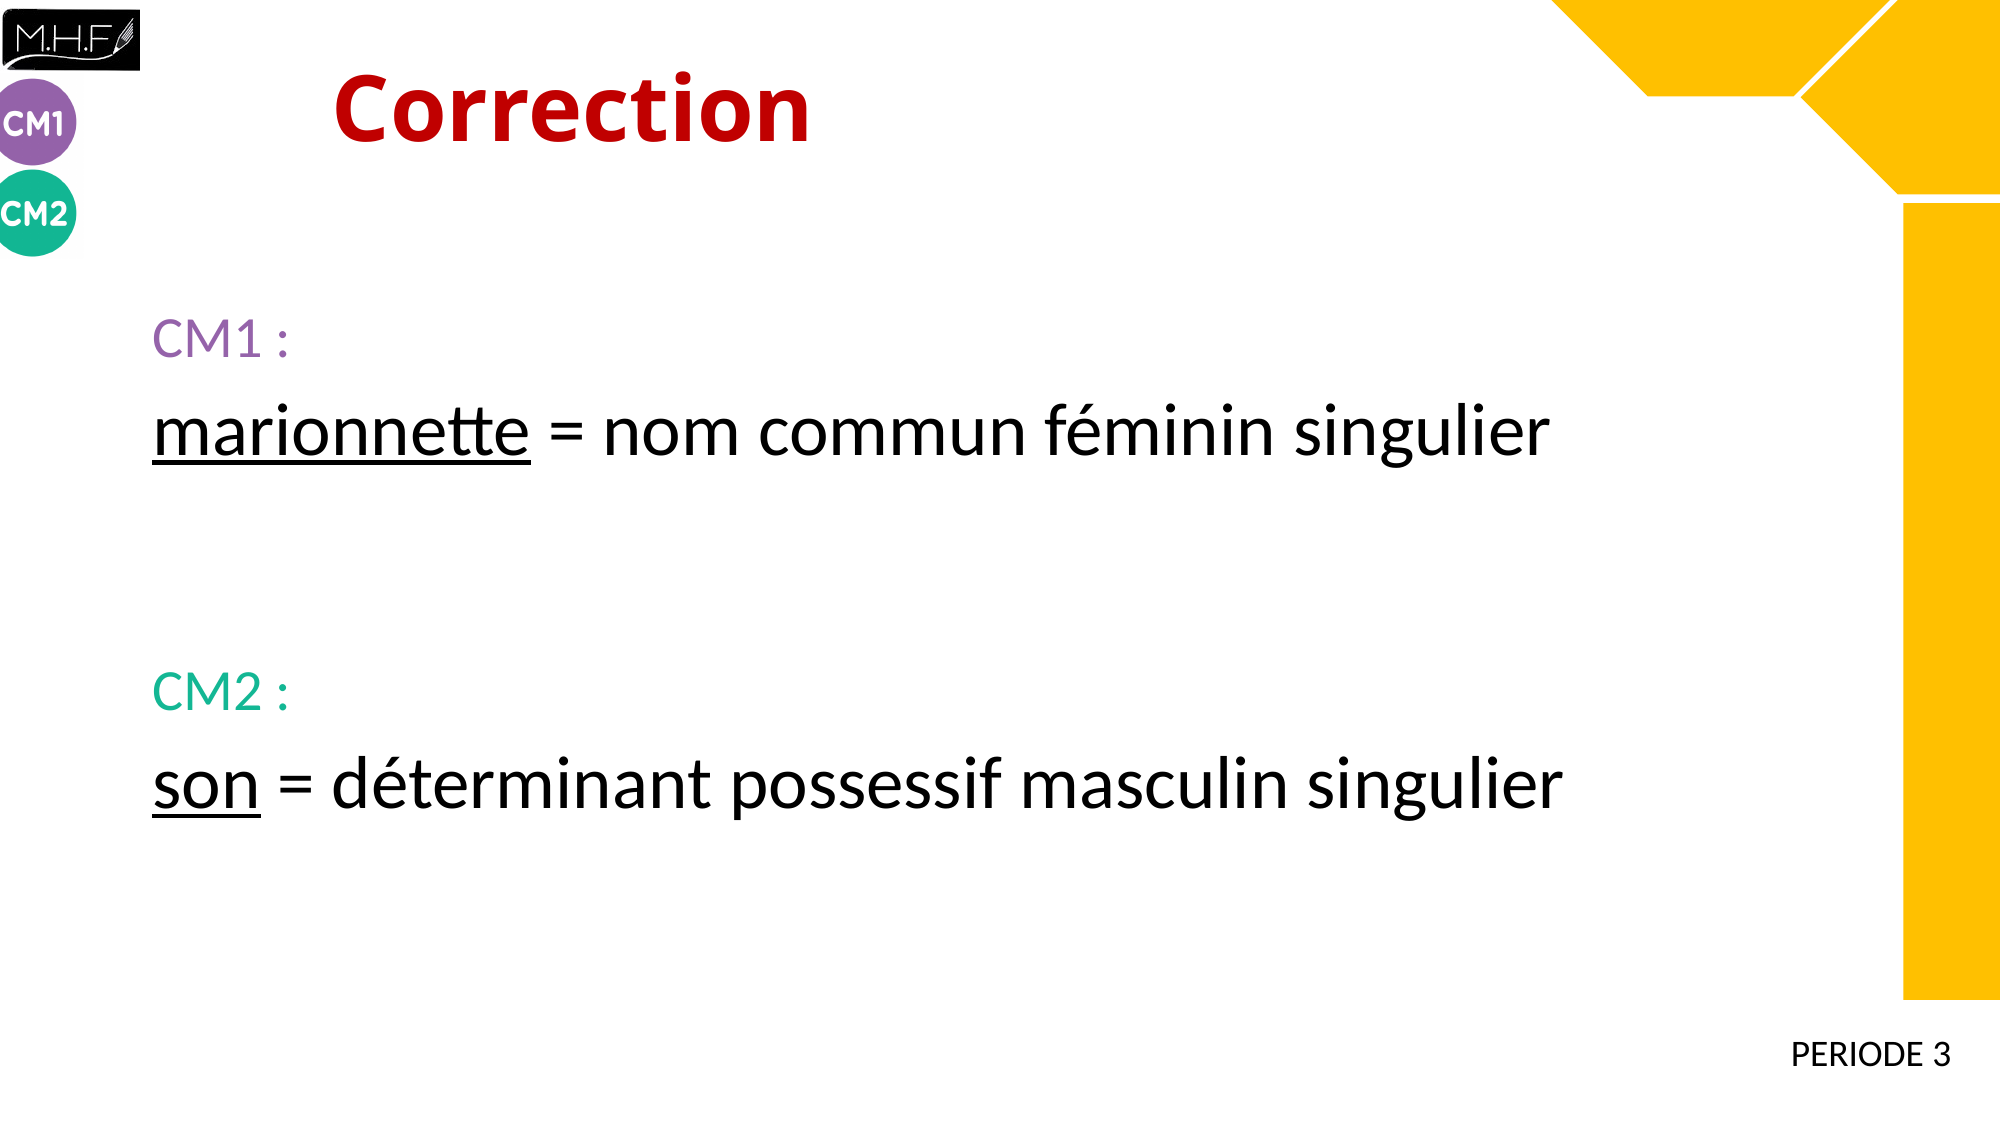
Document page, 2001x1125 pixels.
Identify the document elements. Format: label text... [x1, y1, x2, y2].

text_box PERIODE 3 [1362, 1021, 1967, 1125]
text_box [1799, 0, 2000, 196]
text_box [1902, 202, 2000, 1001]
text_box [1549, 0, 1892, 98]
list CM1 : marionnette = nom commun féminin singulier CM2 : son = déterminant possessif masculin singulier [137, 299, 1863, 1014]
picture [0, 7, 140, 259]
title Correction [316, 3, 1863, 221]
